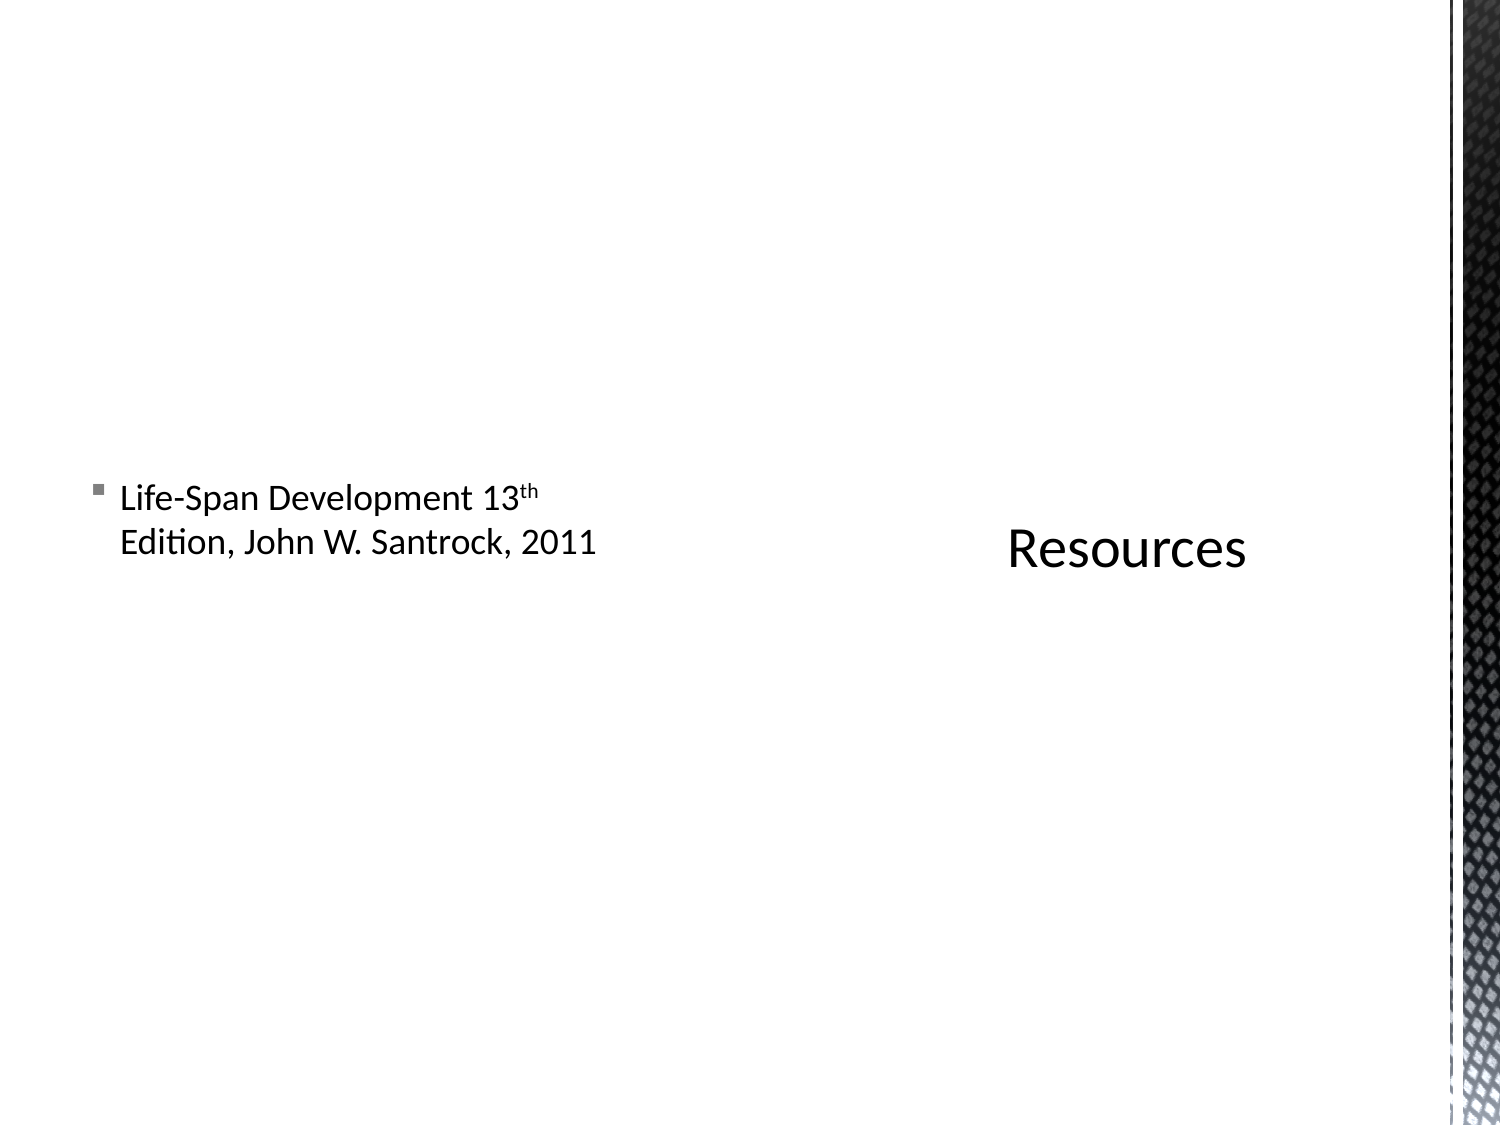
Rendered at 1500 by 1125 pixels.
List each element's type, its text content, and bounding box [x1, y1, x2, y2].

title Resources [800, 75, 1263, 1013]
picture [1447, 0, 1500, 1125]
list Life-Span Development 13th Edition, John W. Santrock, 2011 [75, 75, 675, 1013]
